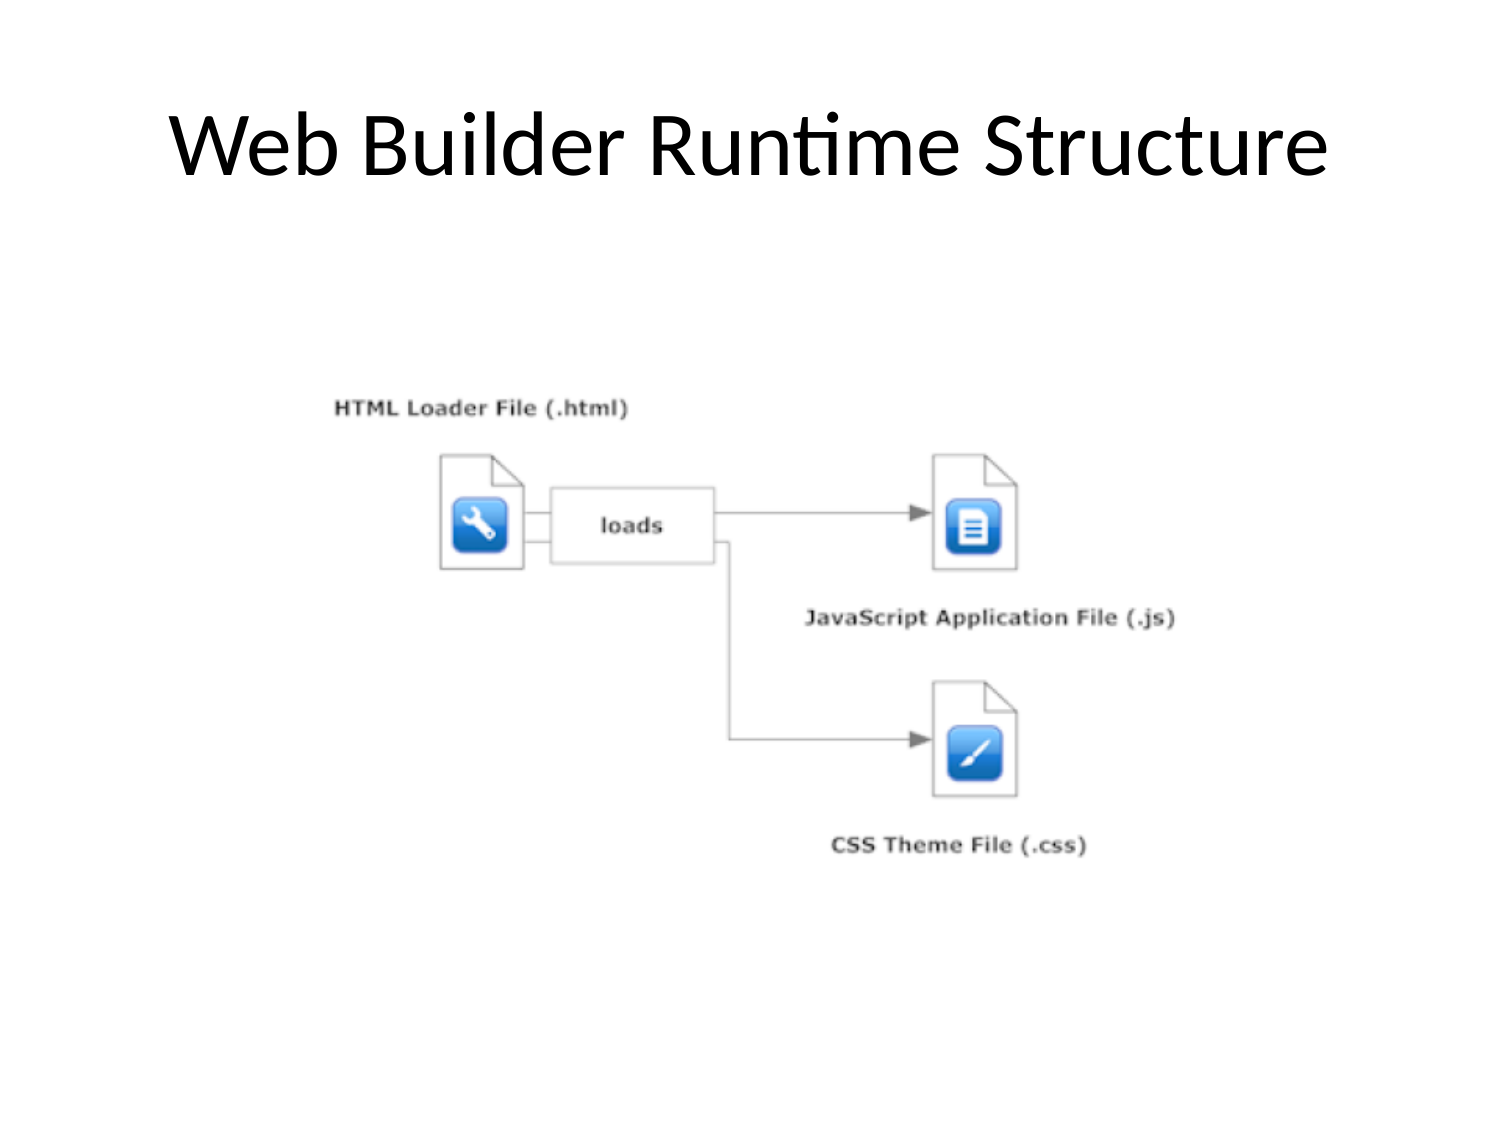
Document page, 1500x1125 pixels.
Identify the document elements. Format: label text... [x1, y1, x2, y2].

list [309, 390, 1191, 877]
title Web Builder Runtime Structure [75, 45, 1425, 233]
